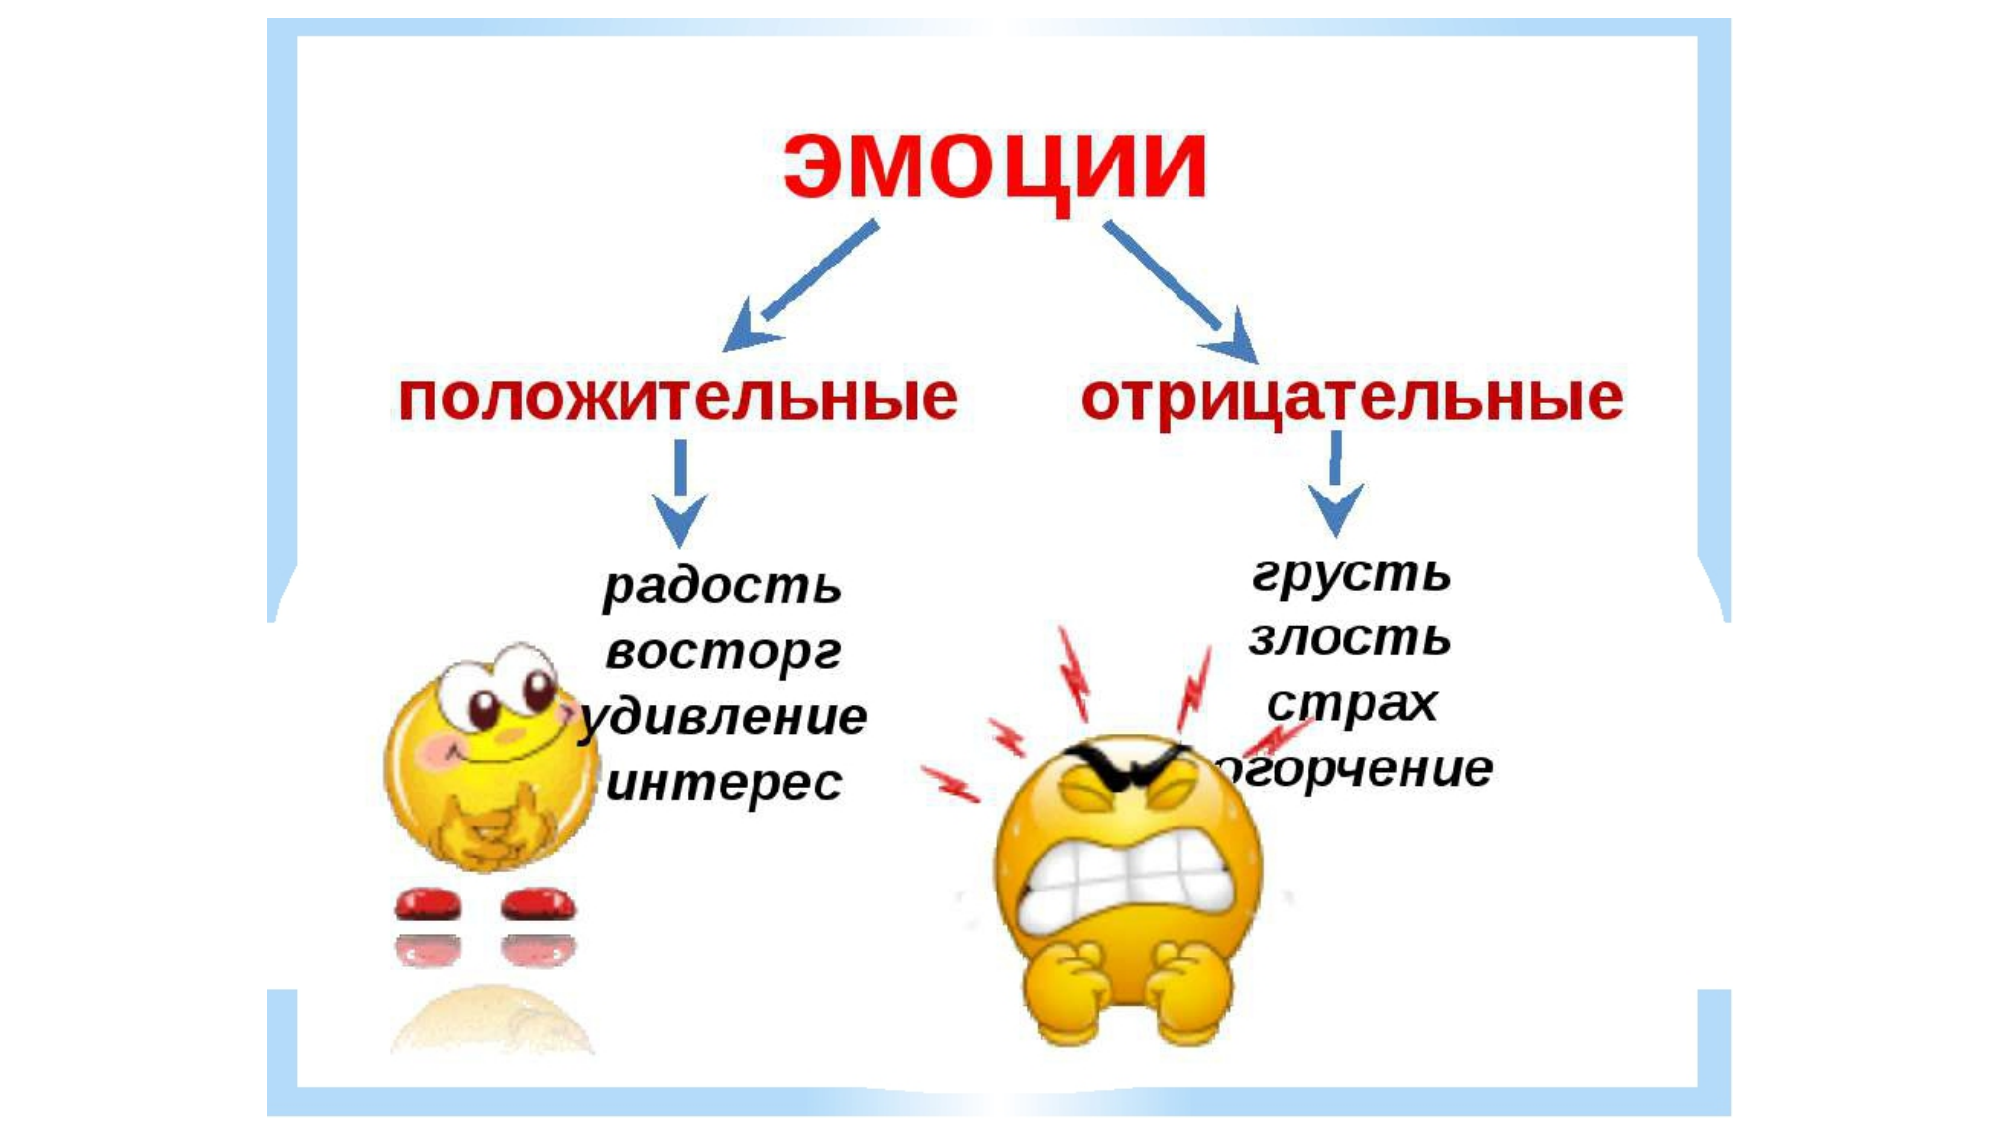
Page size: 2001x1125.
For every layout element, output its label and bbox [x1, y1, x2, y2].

list [267, 18, 1733, 1118]
